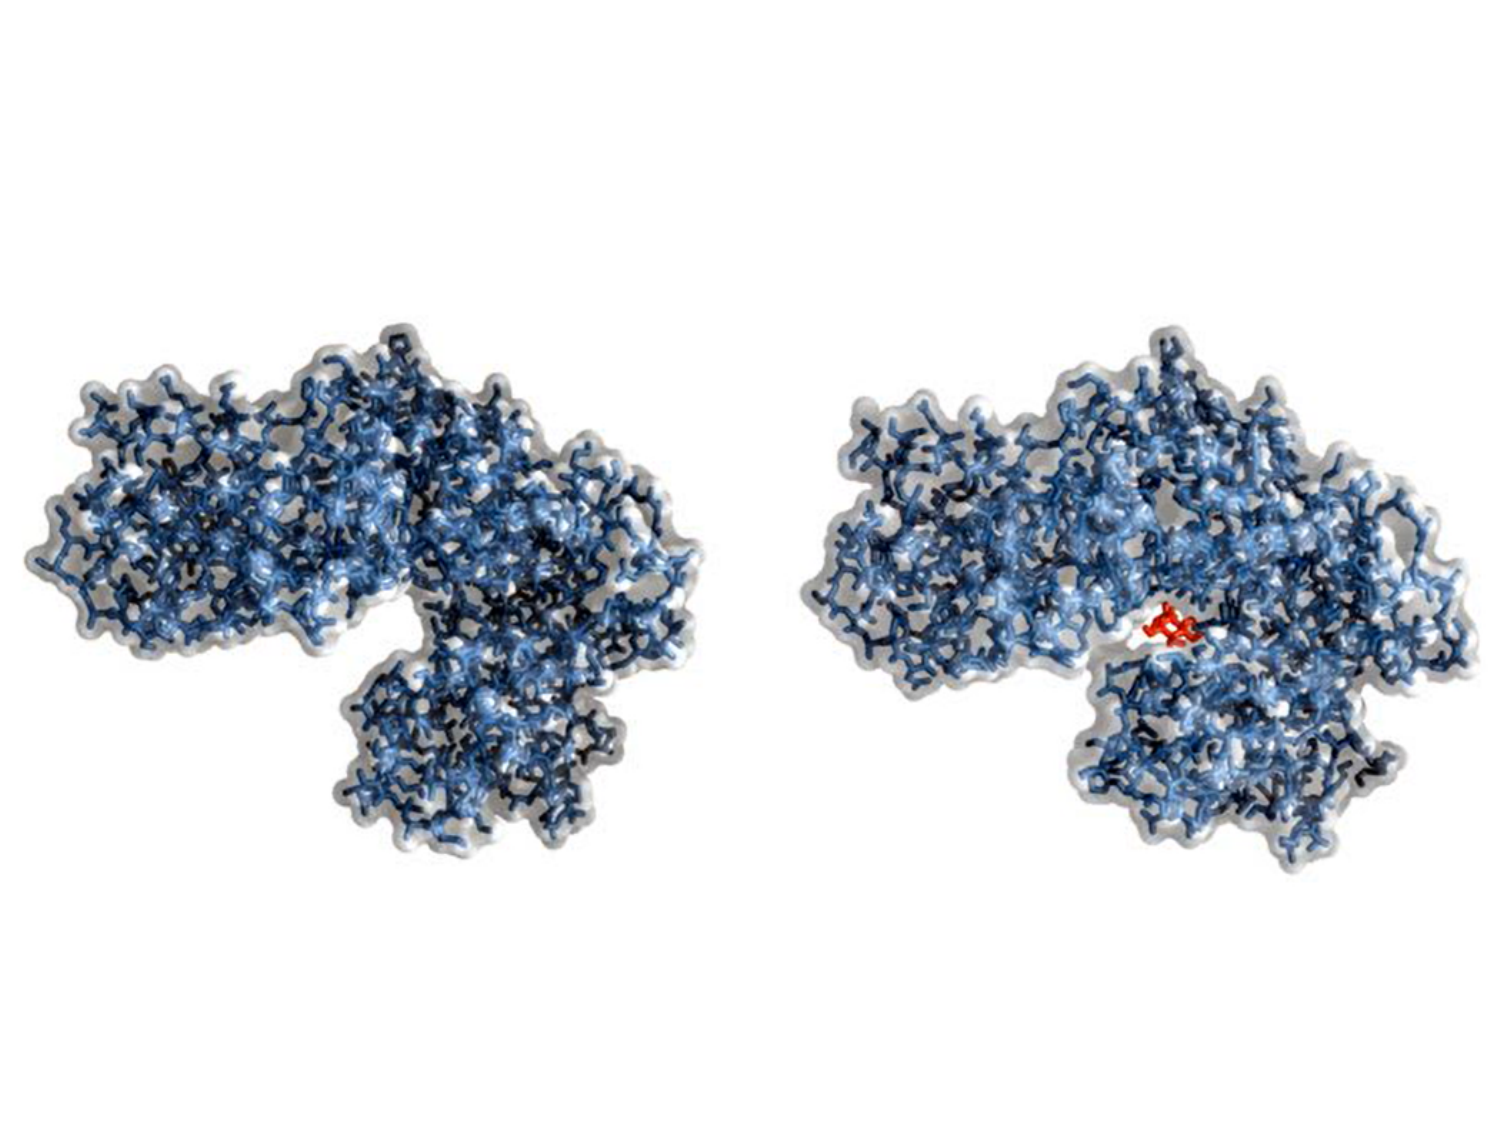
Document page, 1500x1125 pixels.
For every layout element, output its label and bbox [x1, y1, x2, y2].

picture [0, 311, 1500, 894]
